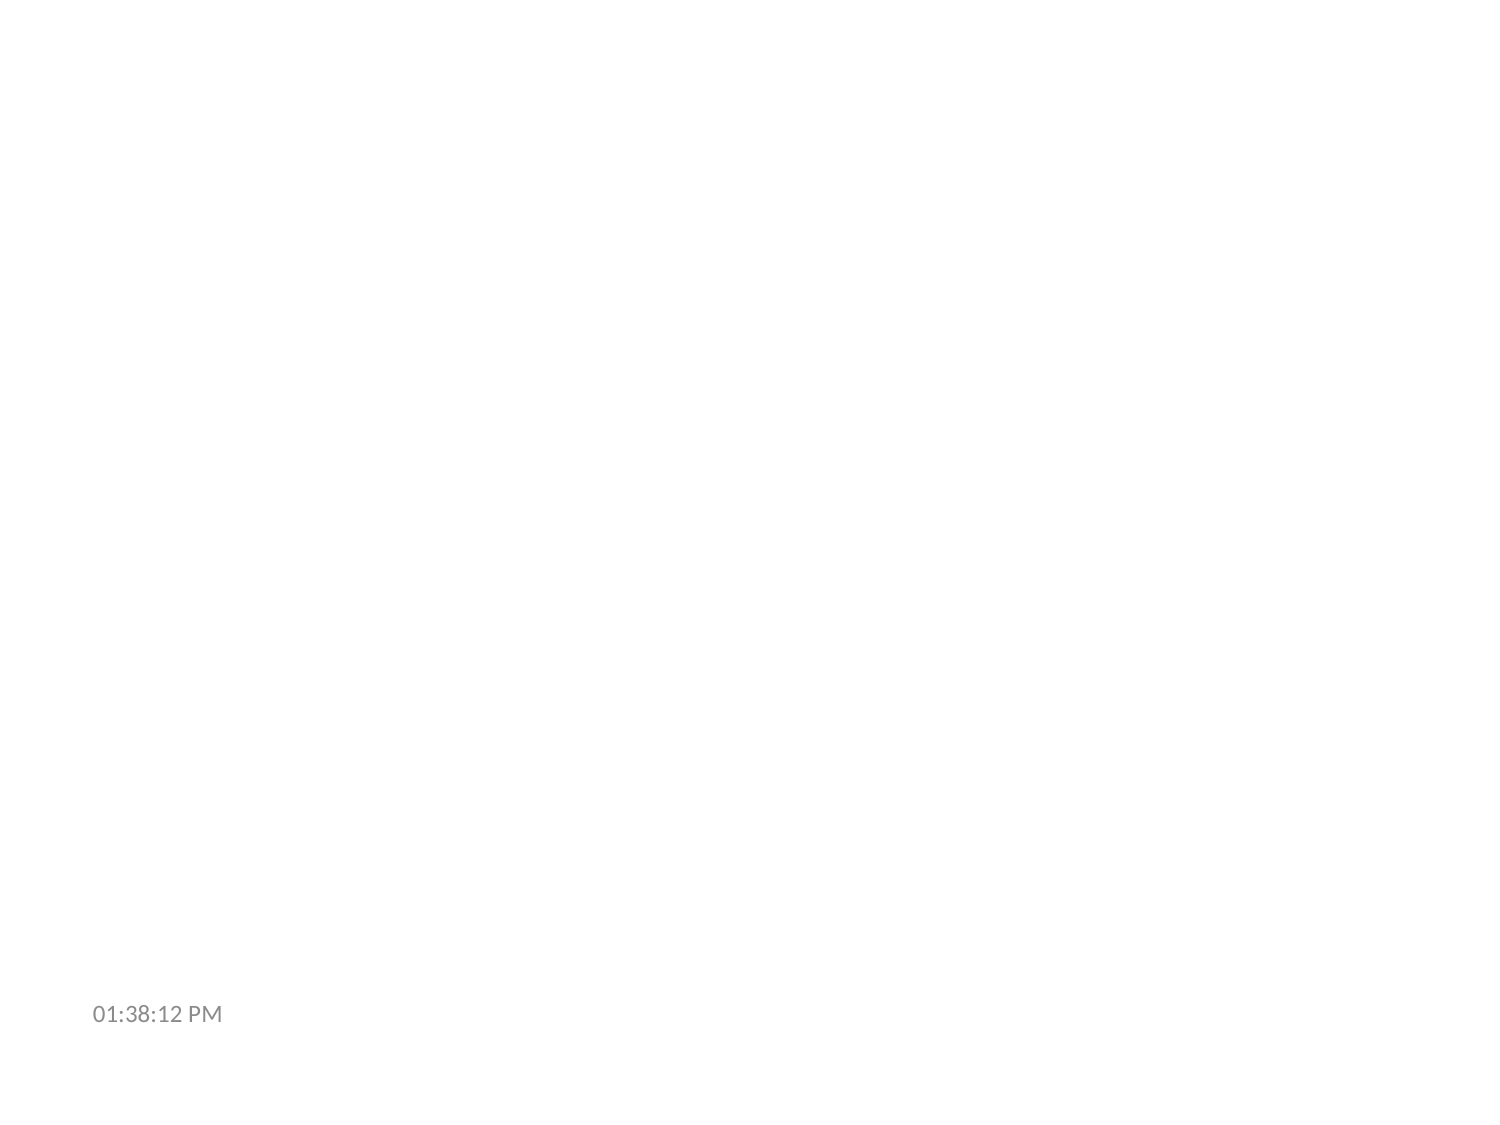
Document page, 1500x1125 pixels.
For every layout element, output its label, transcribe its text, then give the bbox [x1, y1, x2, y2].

text_box 3:35:09 PM [77, 982, 428, 1043]
